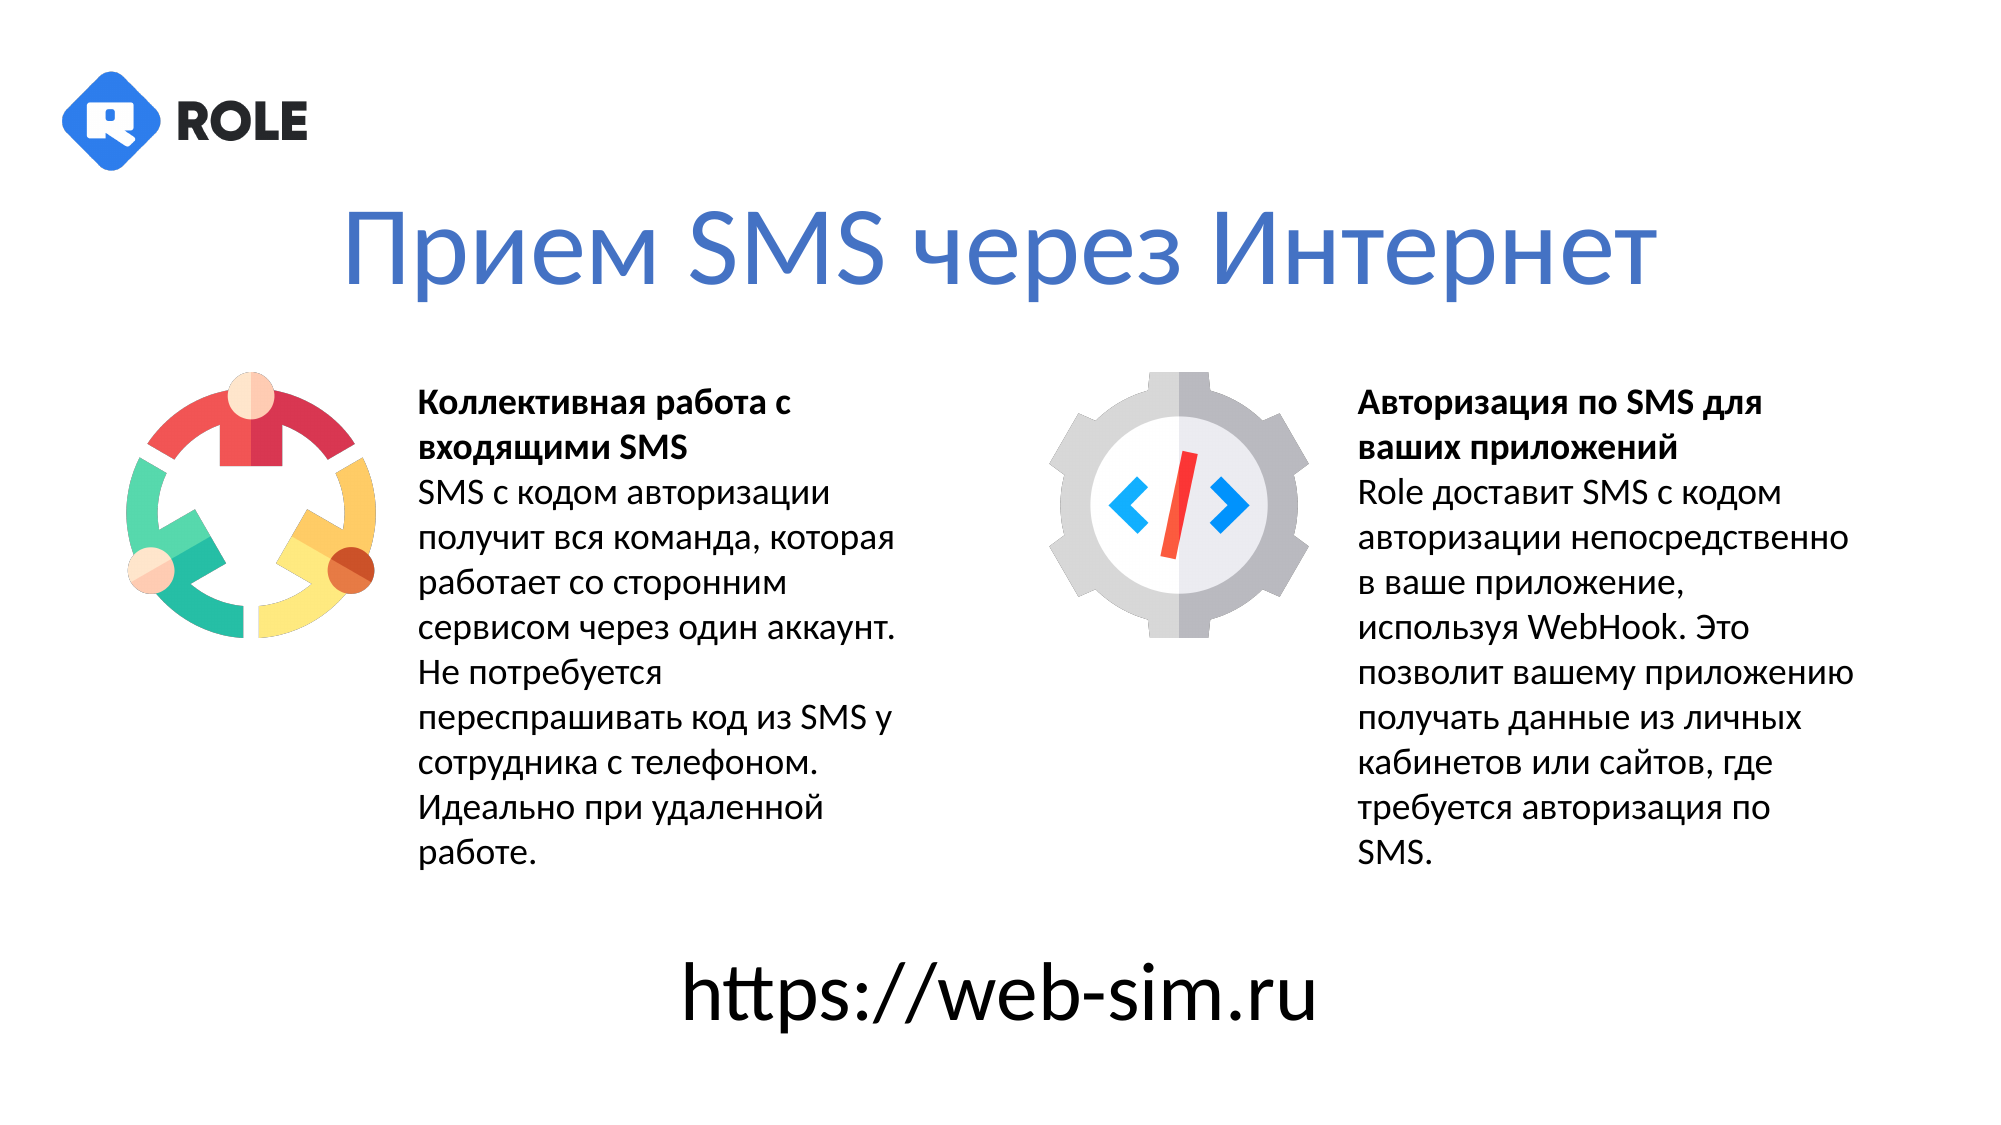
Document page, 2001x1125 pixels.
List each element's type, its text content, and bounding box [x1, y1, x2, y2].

picture [118, 372, 384, 638]
picture [61, 58, 307, 184]
text_box Авторизация по SMS для ваших приложений Role доставит SMS с кодом авторизации непосредственно в ваше приложение, используя WebHook. Это позволит вашему приложению получать данные из личных кабинетов или сайтов, где требуется авторизация по SMS. [1343, 369, 1870, 880]
picture [1046, 372, 1312, 638]
text_box Прием SMS через Интернет [326, 164, 1674, 315]
text_box https://web-sim.ru [665, 929, 1335, 1045]
text_box Коллективная работа с входящими SMS SMS с кодом авторизации получит вся команда, которая работает со сторонним сервисом через один аккаунт. Не потребуется переспрашивать код из SMS у сотрудника с телефоном. Идеально при удаленной работе. [403, 369, 918, 925]
